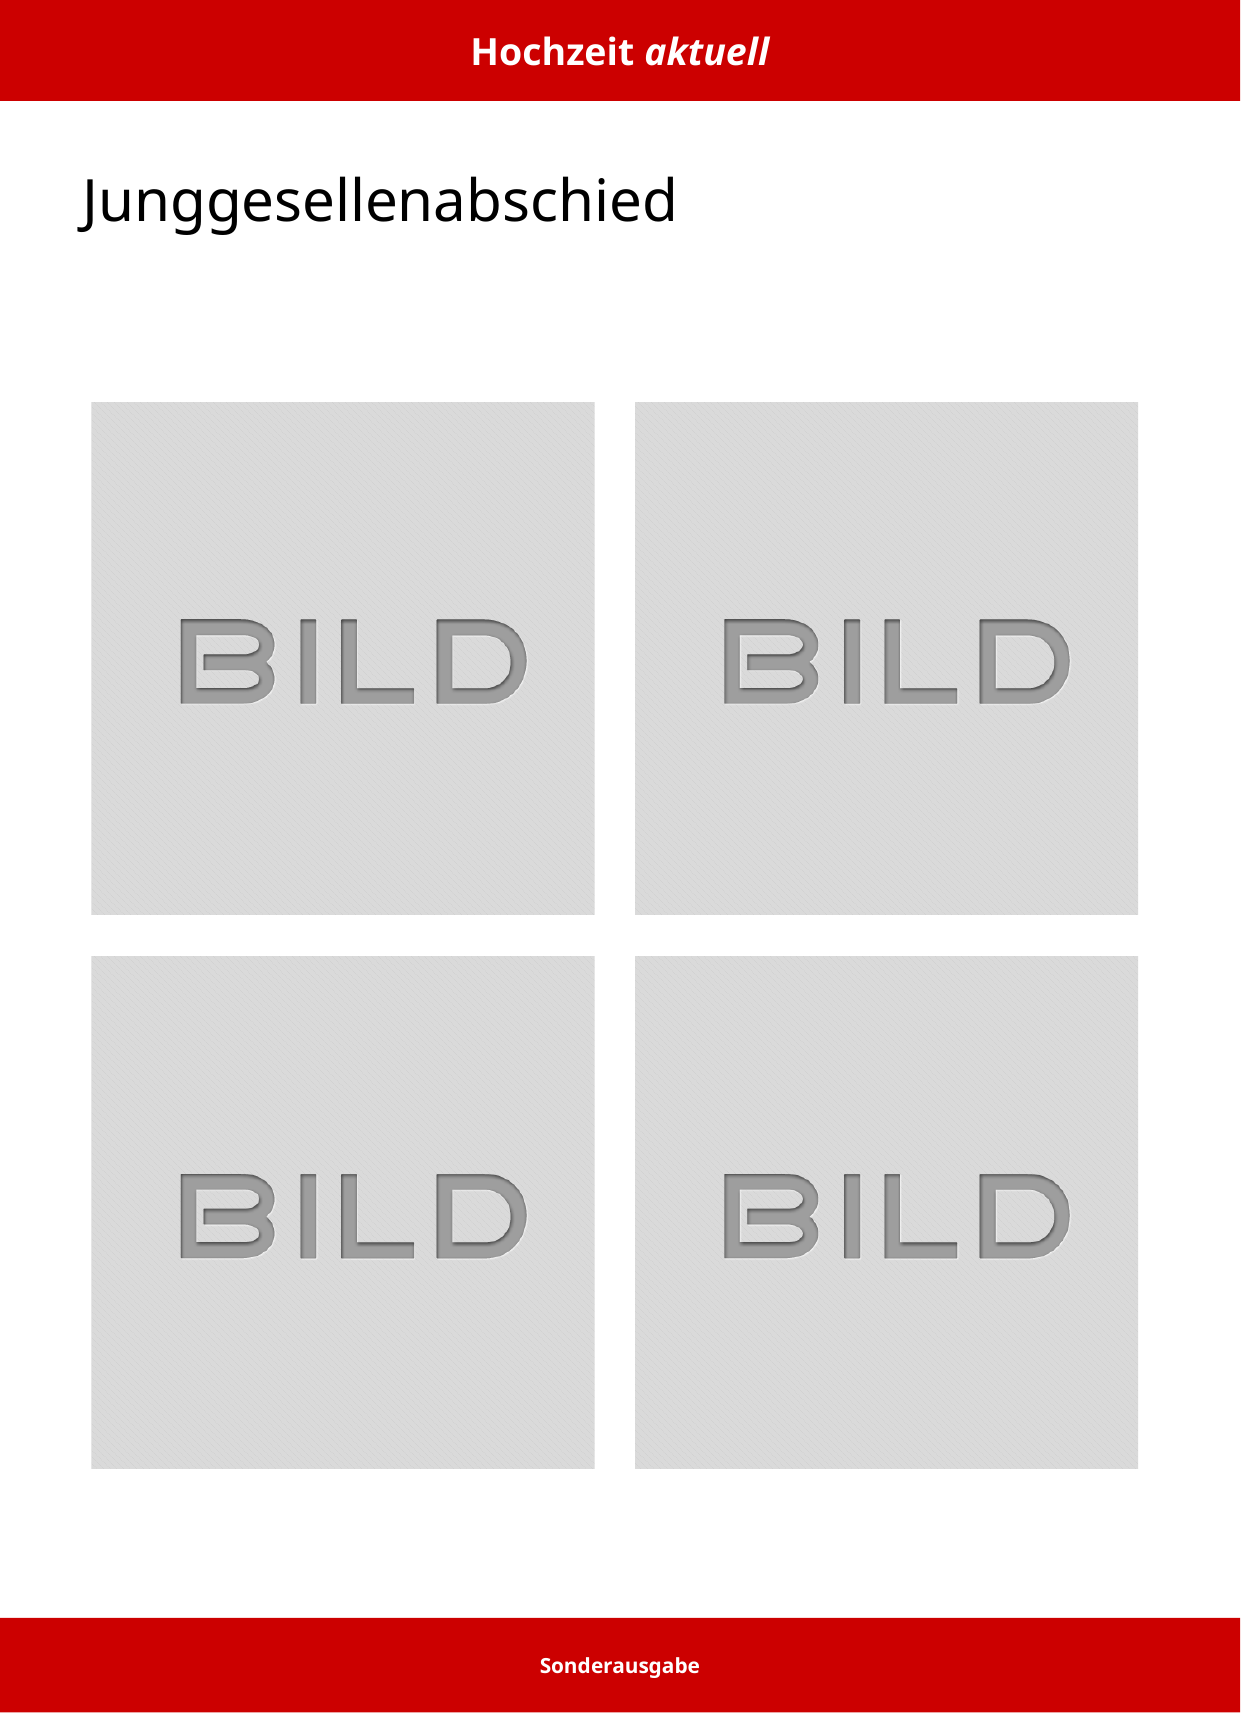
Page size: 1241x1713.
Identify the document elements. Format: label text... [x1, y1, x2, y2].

picture [91, 956, 595, 1470]
text_box Hochzeit aktuell [0, 0, 1241, 101]
text_box Sonderausgabe [0, 1617, 1241, 1713]
title Junggesellenabschied [67, 148, 1223, 339]
picture [634, 402, 1139, 915]
picture [634, 956, 1139, 1470]
picture [91, 402, 595, 915]
